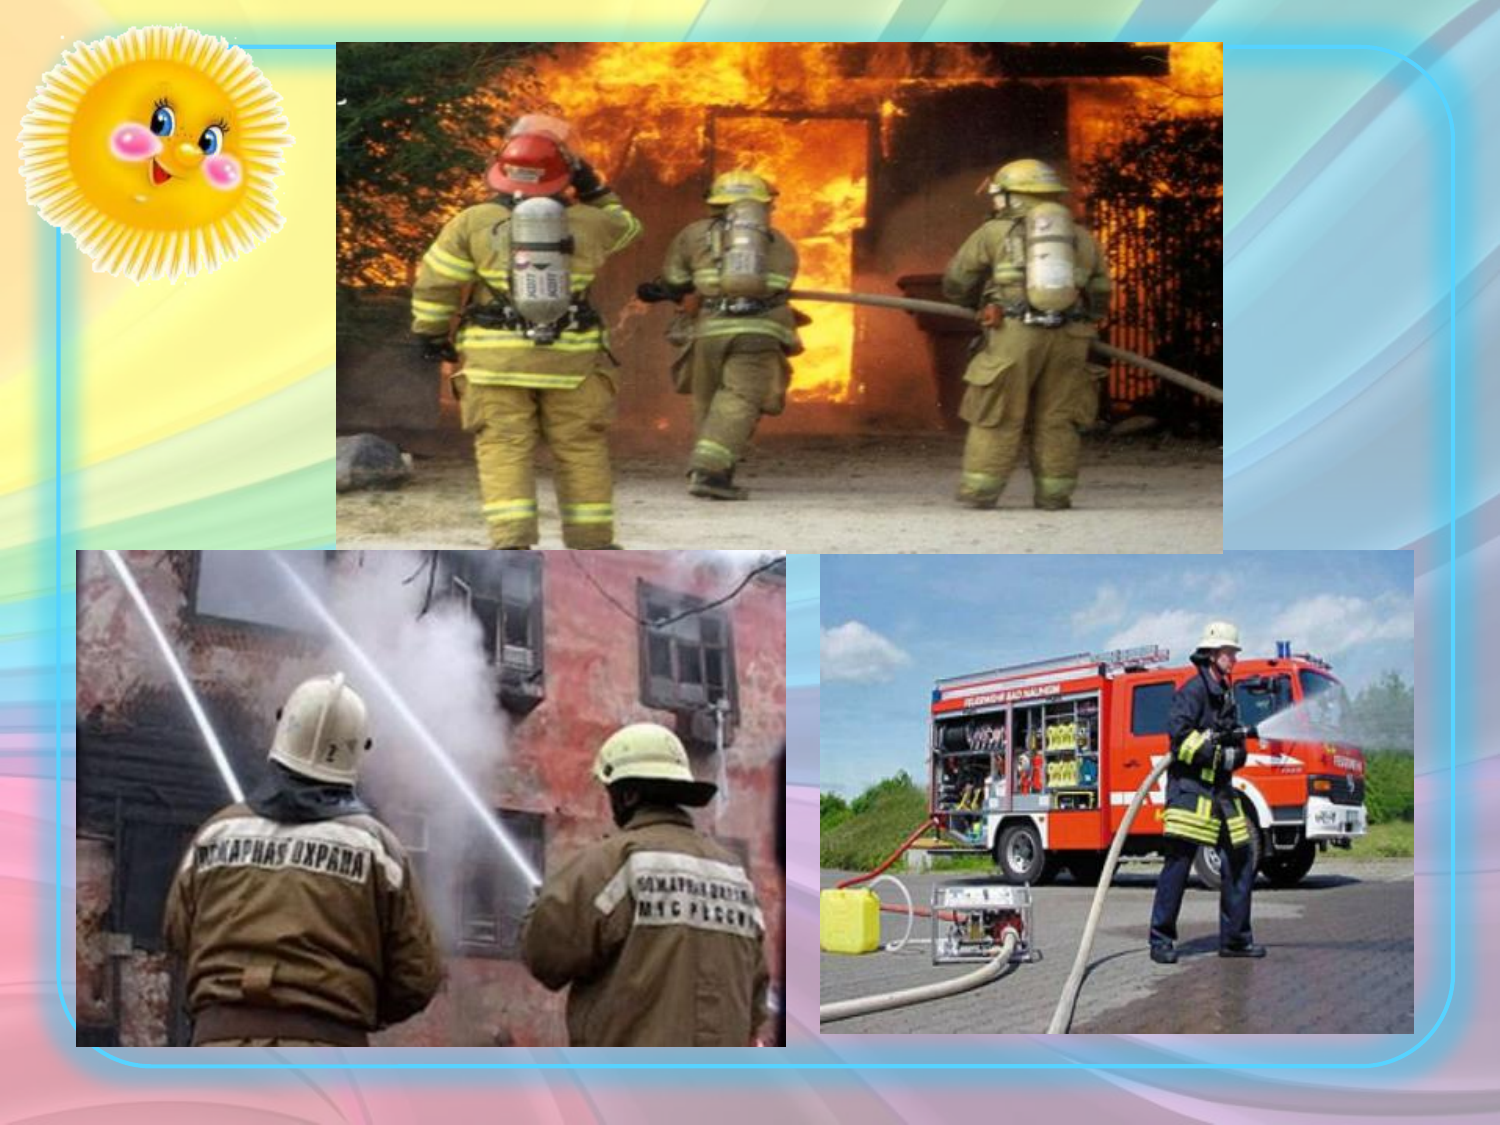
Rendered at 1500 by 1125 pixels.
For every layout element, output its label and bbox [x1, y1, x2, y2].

picture [11, 11, 1415, 1048]
